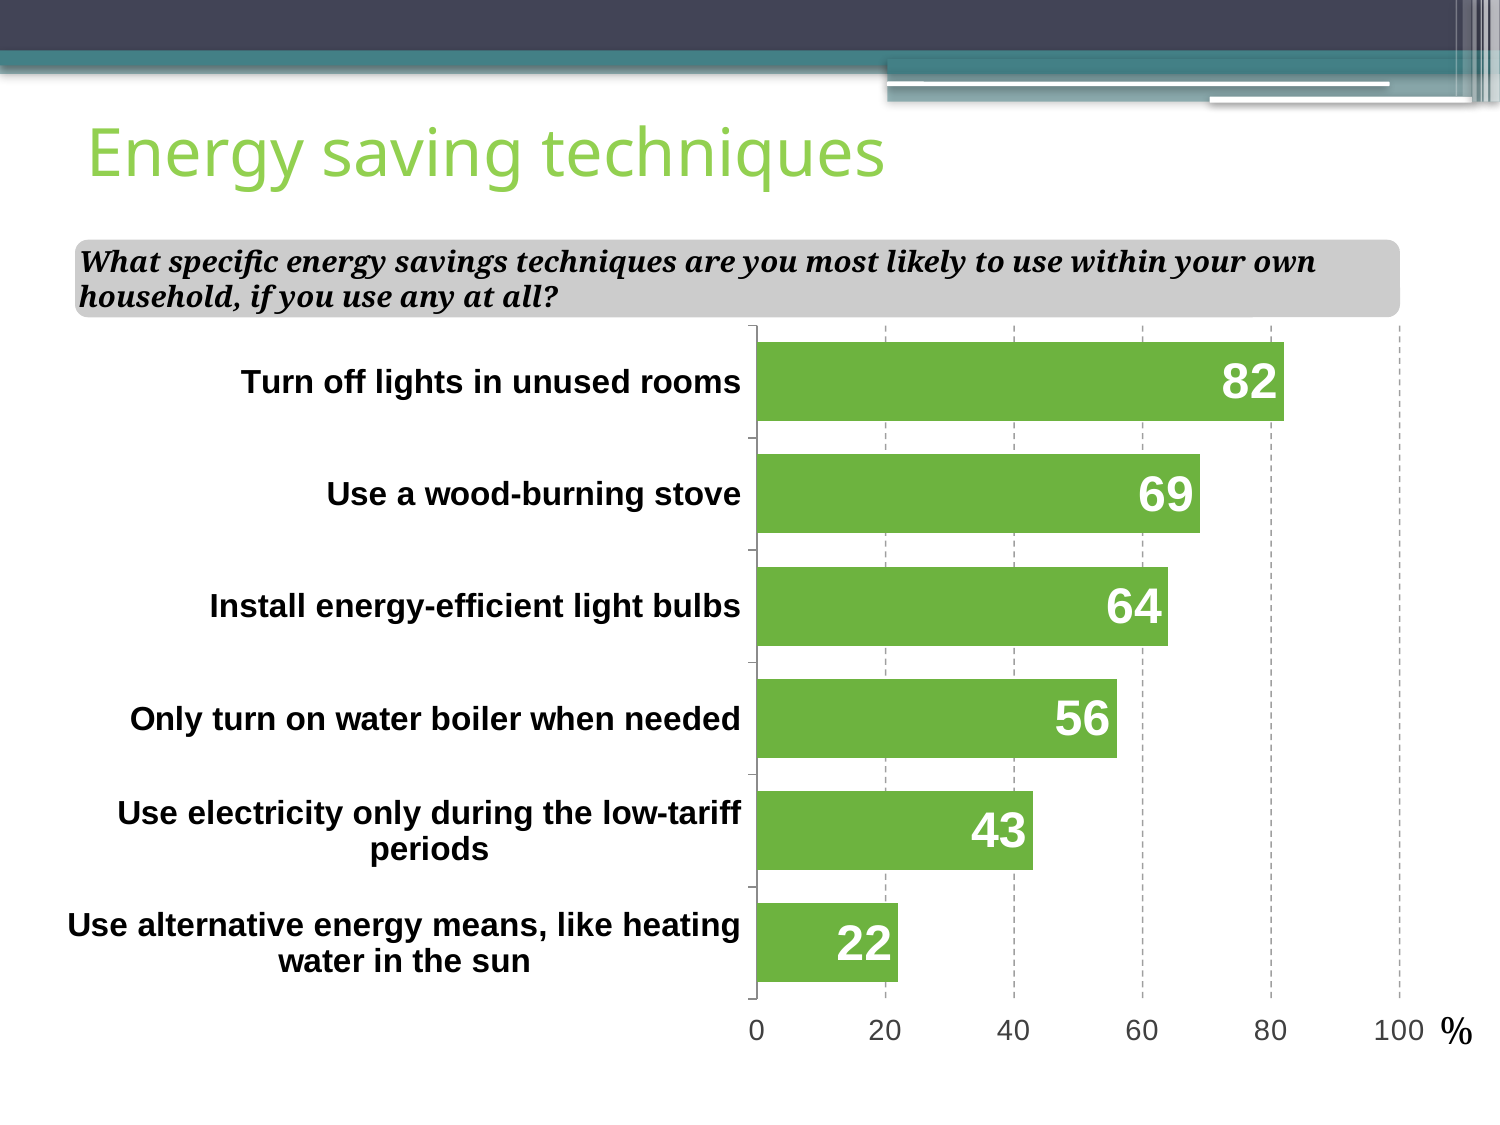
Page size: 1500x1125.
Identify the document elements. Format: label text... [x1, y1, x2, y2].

text_box What specific energy savings techniques are you most likely to use within your own household, if you use any at all? [75, 239, 1400, 284]
chart [12, 287, 1438, 1060]
title Energy saving techniques [71, 112, 1322, 188]
text_box % [1443, 999, 1463, 1060]
